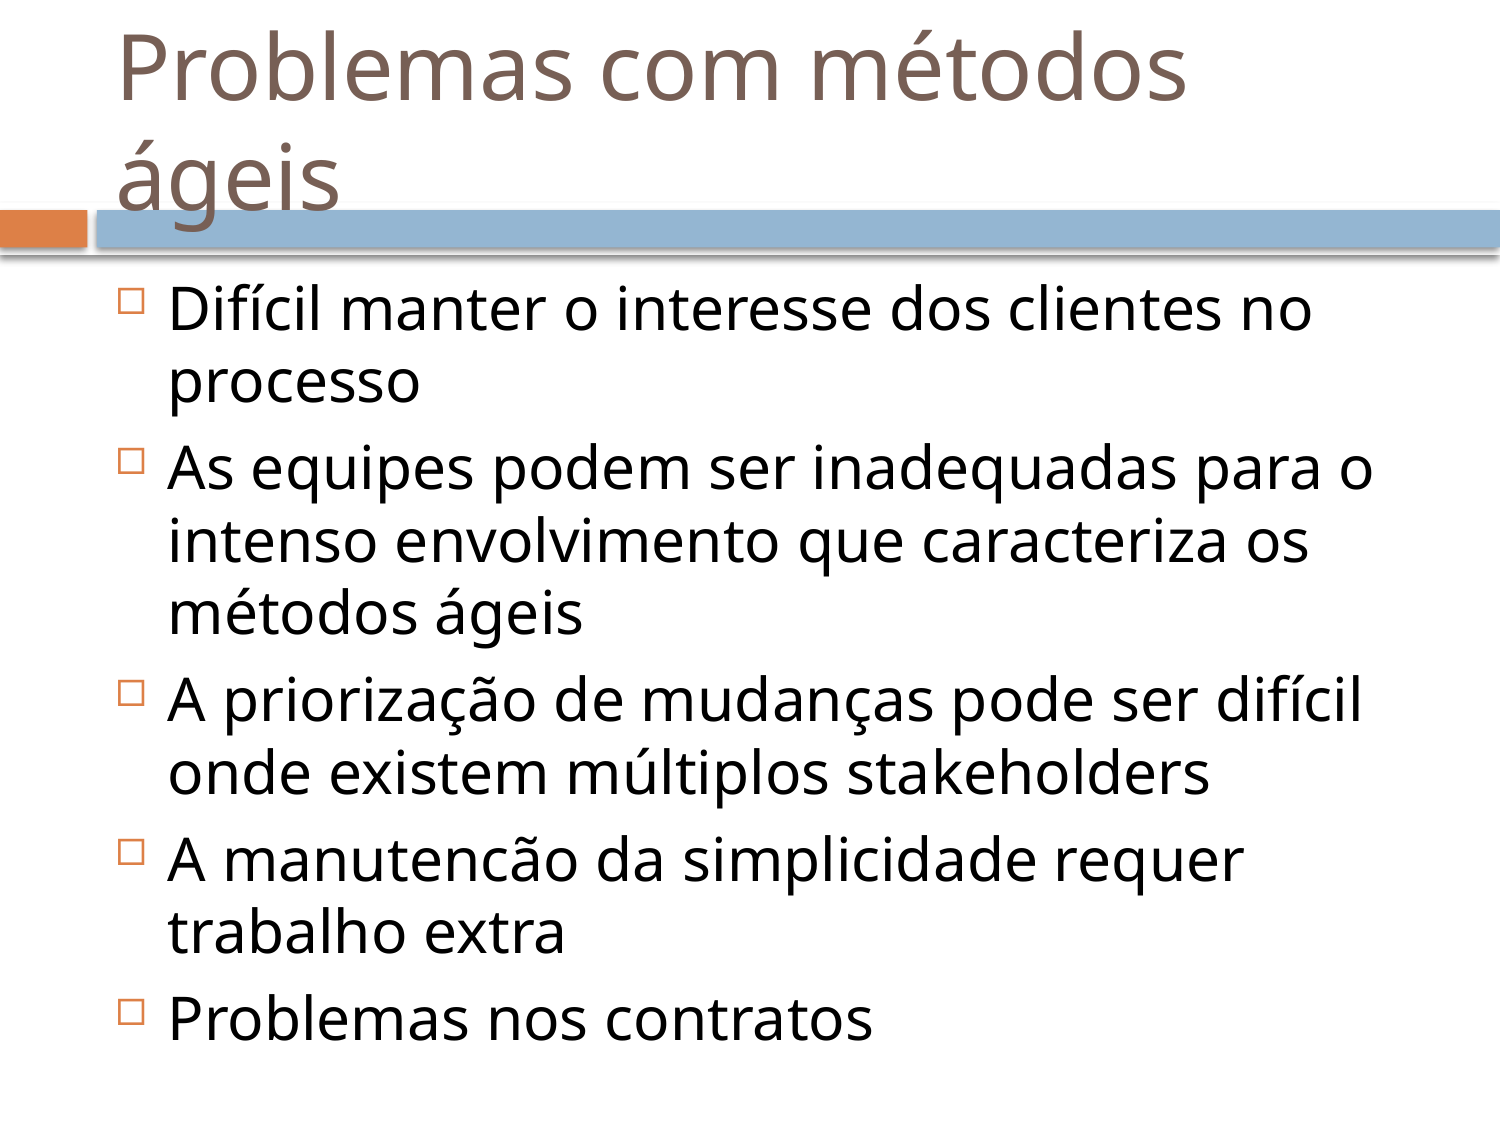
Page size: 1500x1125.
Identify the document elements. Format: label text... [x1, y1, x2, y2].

title Problemas com métodos ágeis [100, 37, 1438, 200]
list Difícil manter o interesse dos clientes no processo As equipes podem ser inadequadas para o intenso envolvimento que caracteriza os métodos ágeis A priorização de mudanças pode ser difícil onde existem múltiplos stakeholders A manutencão da simplicidade requer trabalho extra Problemas nos contratos [100, 262, 1438, 1000]
